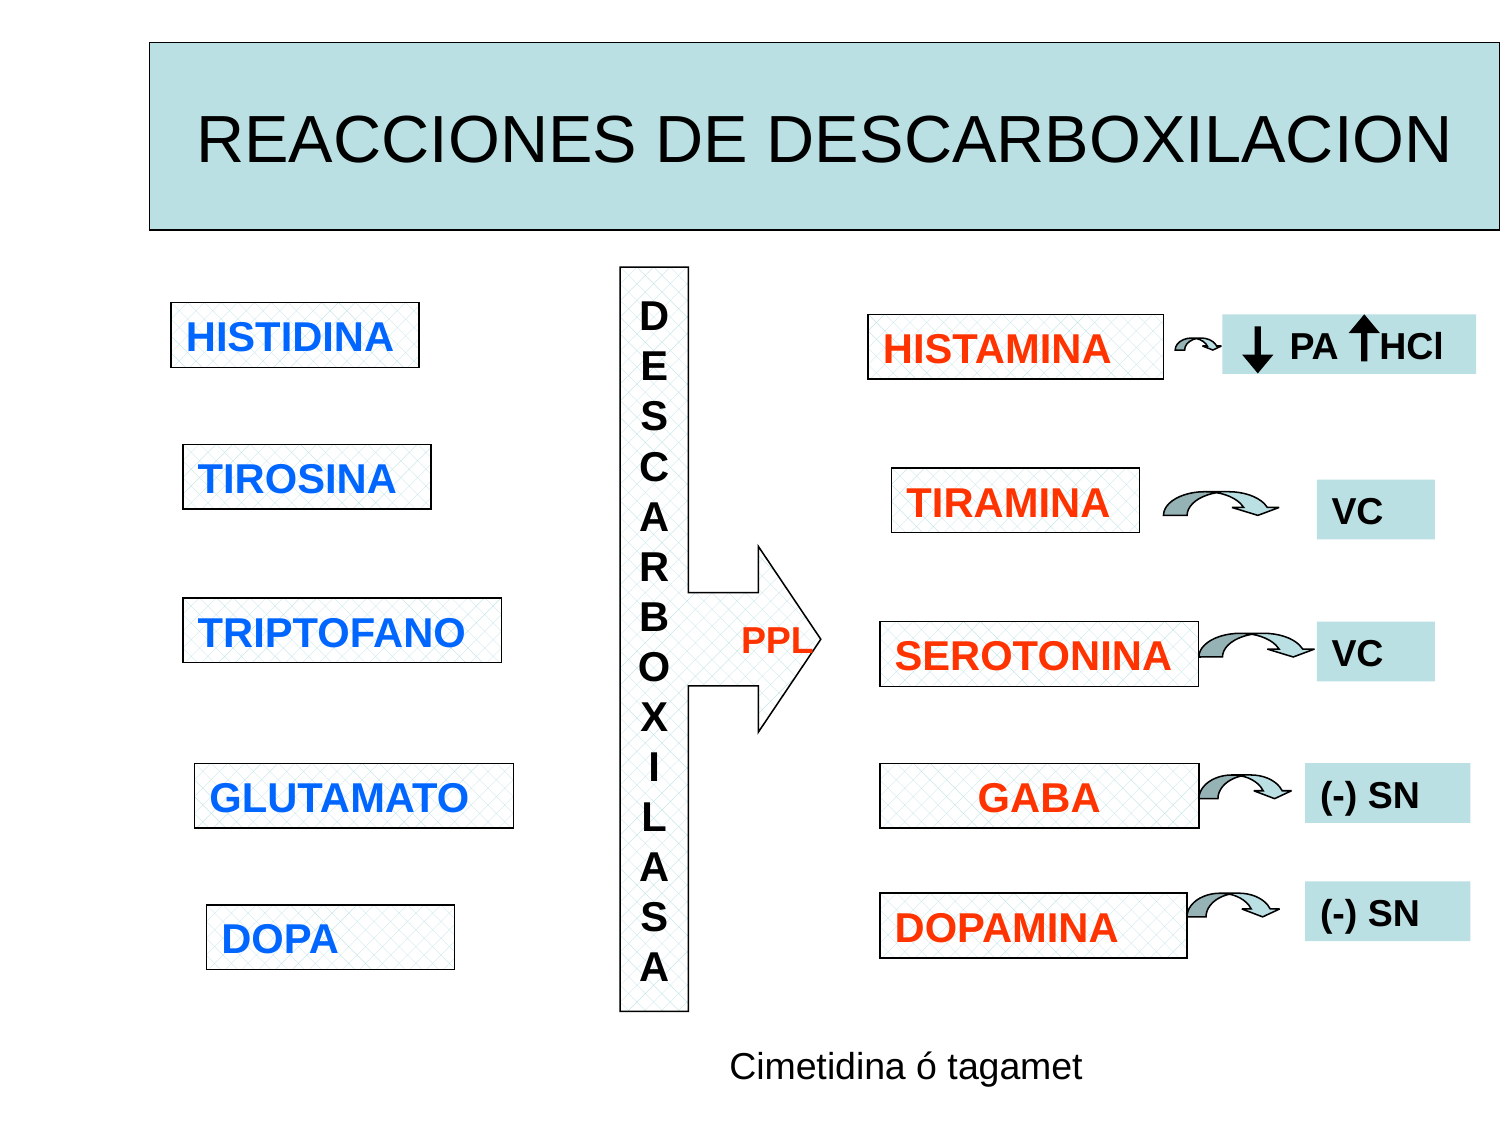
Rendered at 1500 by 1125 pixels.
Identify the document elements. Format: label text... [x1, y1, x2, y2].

text_box [1198, 774, 1292, 799]
text_box [1353, 314, 1375, 362]
text_box DOPAMINA [879, 893, 1187, 958]
text_box HISTIDINA [171, 302, 420, 368]
text_box HISTAMINA [868, 314, 1164, 380]
text_box TRIPTOFANO [183, 597, 502, 663]
text_box GLUTAMATO [194, 763, 514, 829]
text_box (-) SN [1305, 763, 1471, 823]
text_box [1163, 491, 1280, 516]
text_box D E S C A R B O X I L A S A [620, 267, 801, 1012]
text_box VC [1316, 621, 1435, 682]
text_box PPL [726, 608, 845, 669]
text_box [1247, 326, 1269, 374]
text_box PA HCl [1222, 314, 1477, 374]
text_box TIRAMINA [891, 467, 1140, 533]
text_box VC [1316, 479, 1435, 540]
text_box TIROSINA [183, 444, 432, 509]
text_box Cimetidina ó tagamet [714, 1034, 1105, 1095]
text_box [1198, 633, 1315, 657]
title REACCIONES DE DESCARBOXILACION [149, 42, 1500, 231]
text_box SEROTONINA [879, 621, 1199, 687]
text_box DOPA [206, 904, 455, 970]
text_box [1187, 893, 1280, 917]
text_box GABA [879, 763, 1199, 829]
text_box (-) SN [1305, 881, 1471, 942]
text_box [1175, 338, 1222, 351]
